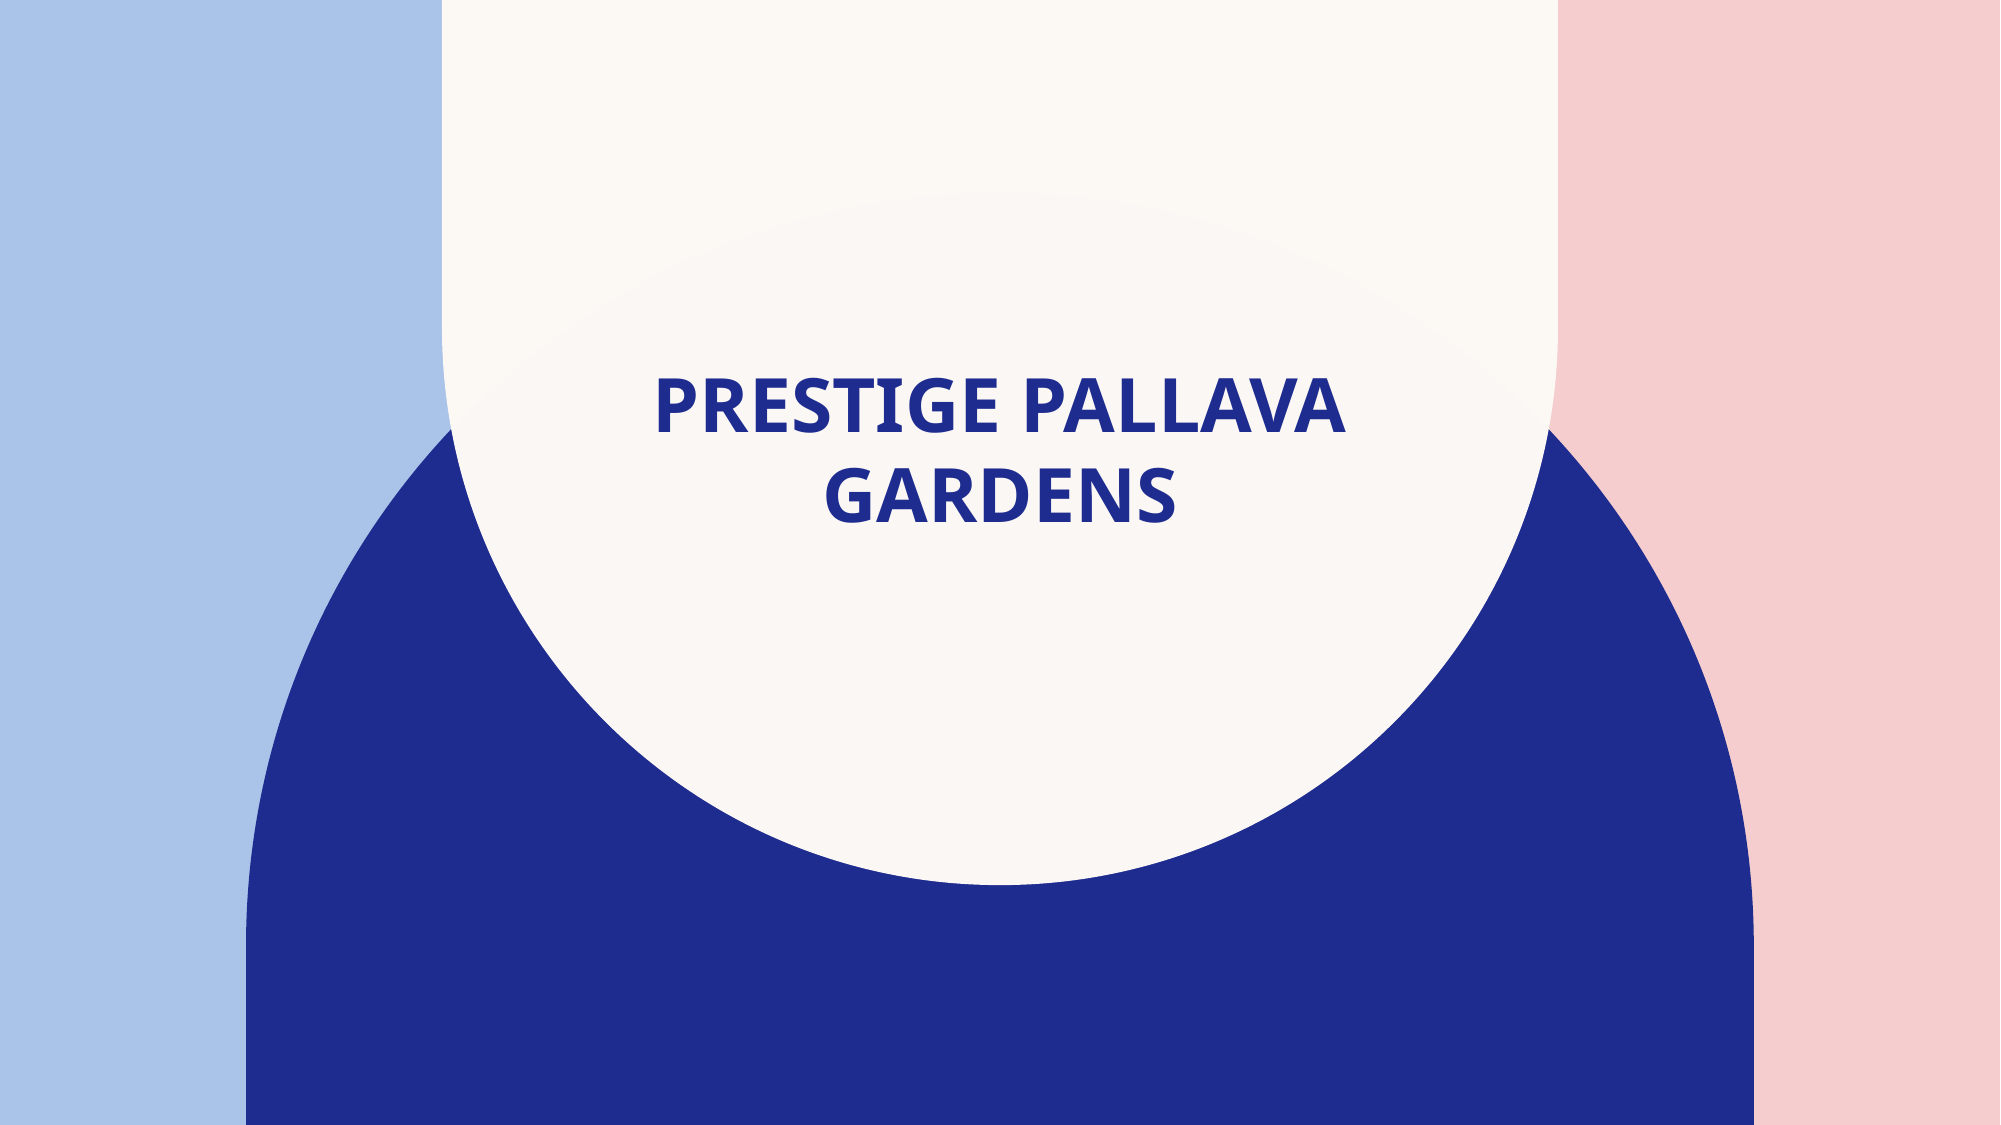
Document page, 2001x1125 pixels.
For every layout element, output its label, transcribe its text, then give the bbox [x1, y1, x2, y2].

title Prestige pallava gardens [475, 132, 1525, 762]
